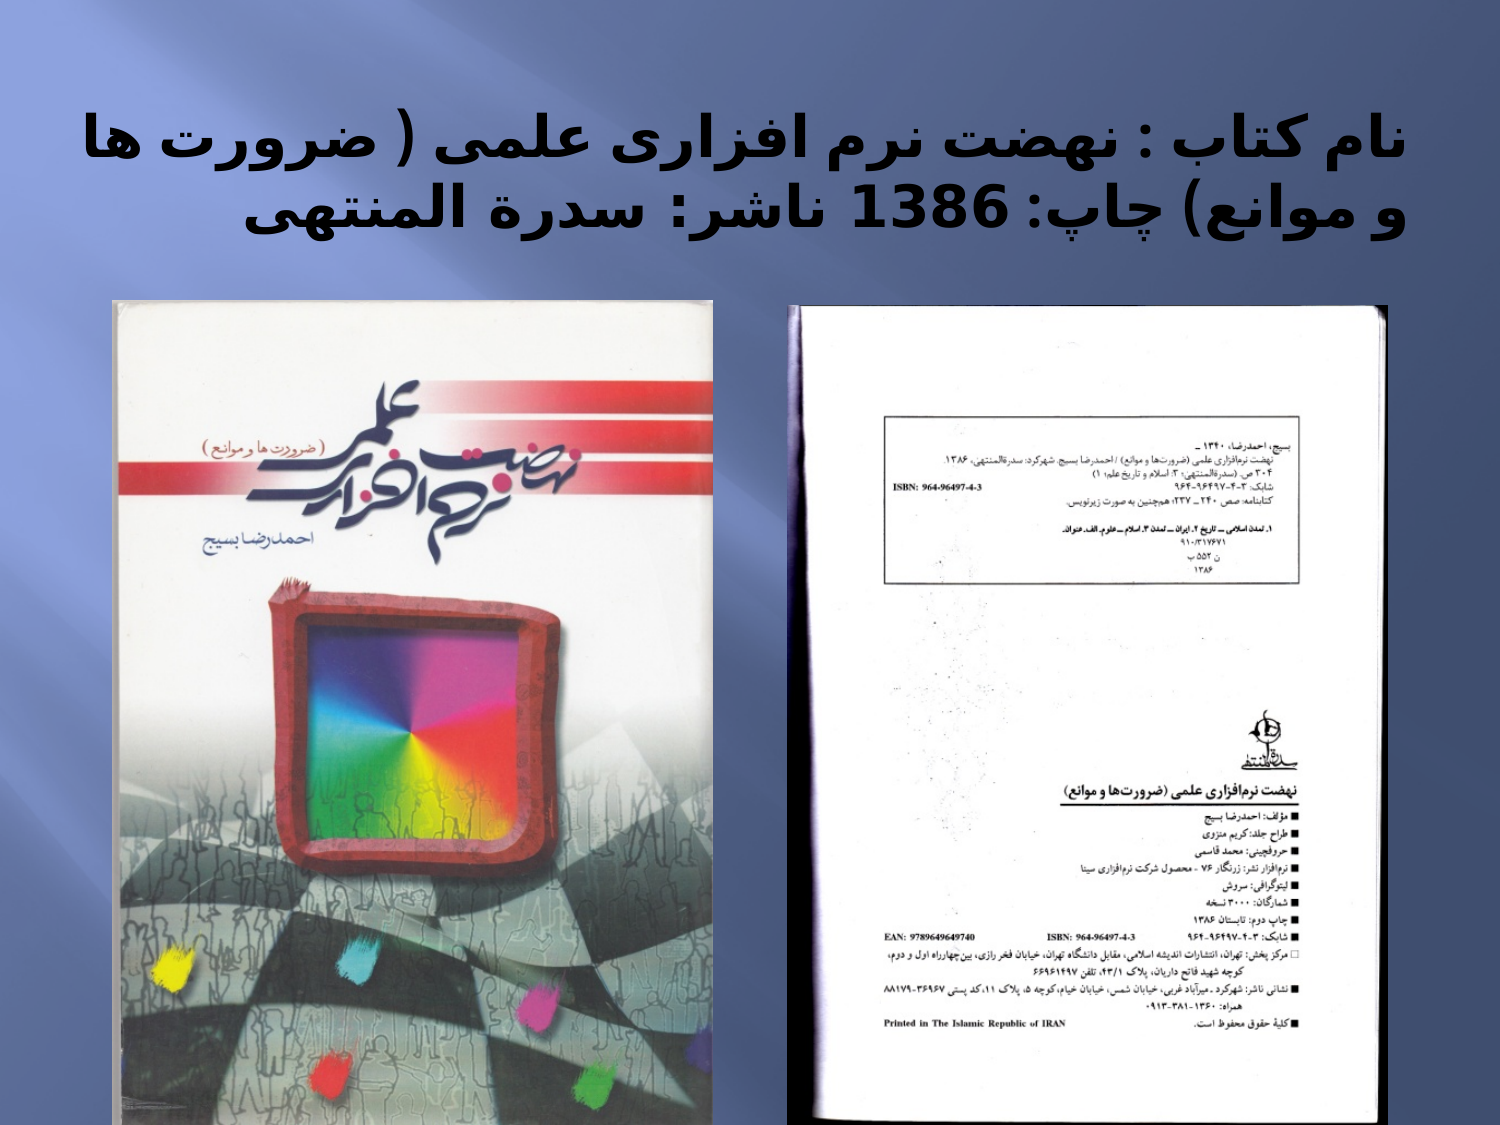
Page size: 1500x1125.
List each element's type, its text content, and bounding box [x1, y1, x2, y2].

picture [787, 305, 1388, 1125]
title نام کتاب : نهضت نرم افزاری علمی ( ضرورت ها و موانع) چاپ: 1386 ناشر: سدرة المنتهی [50, 75, 1425, 263]
picture [112, 299, 713, 1125]
